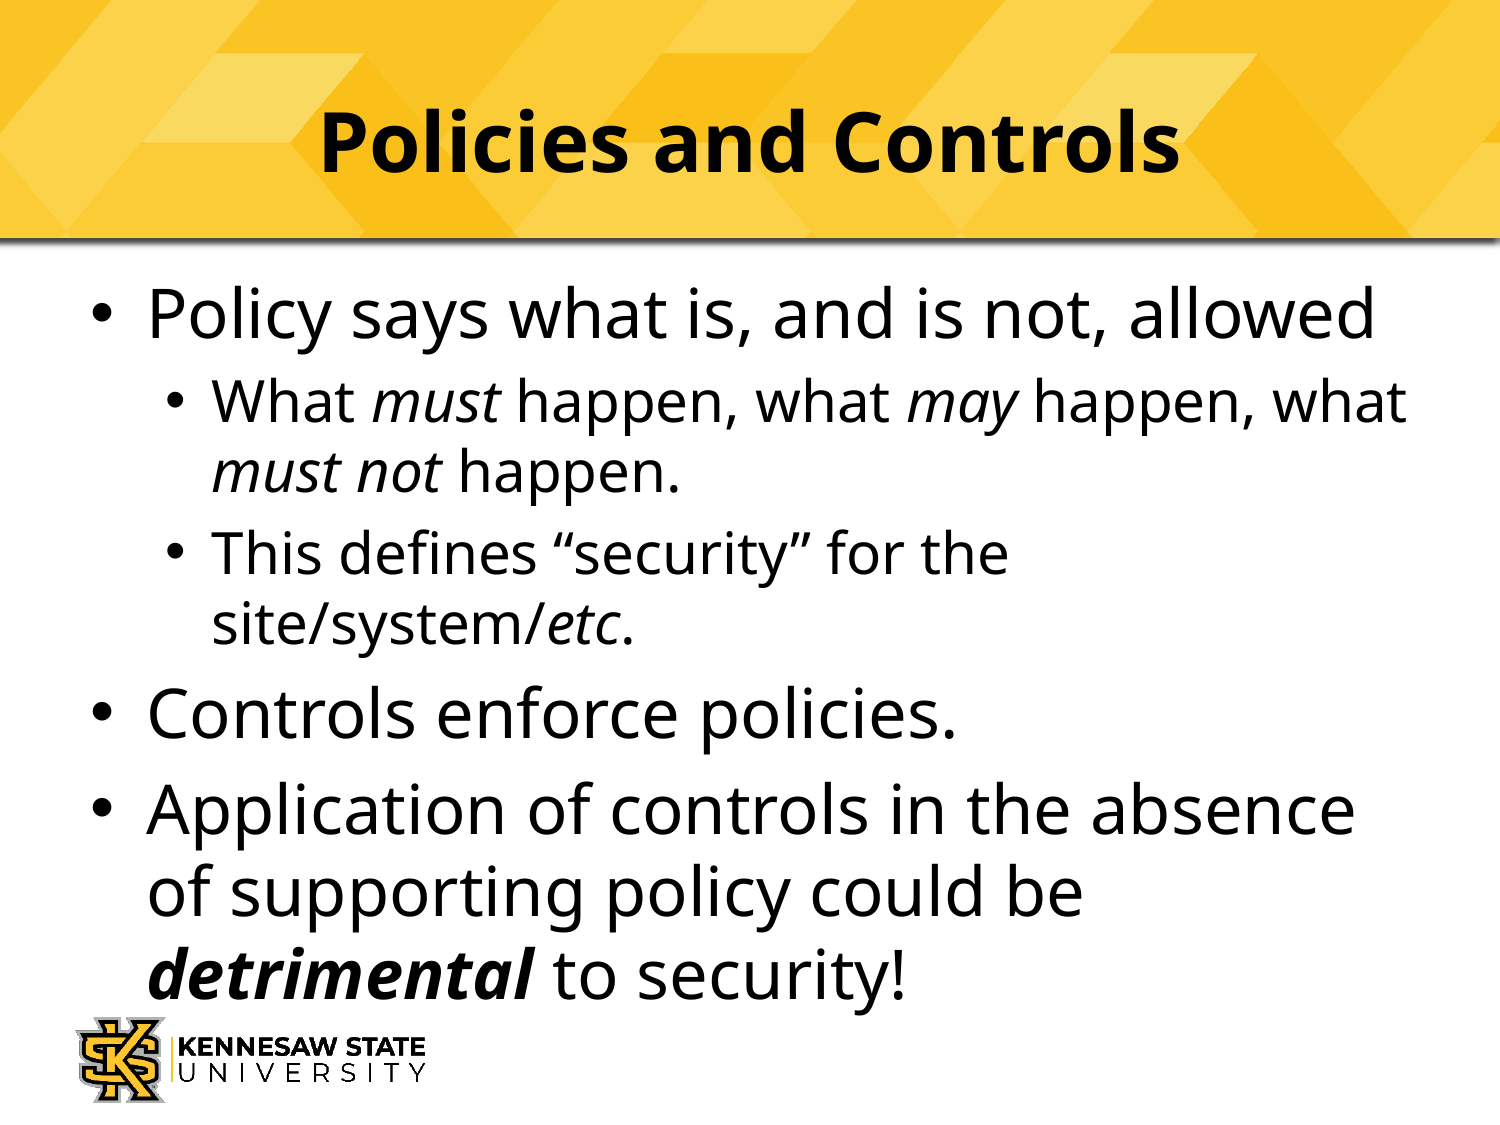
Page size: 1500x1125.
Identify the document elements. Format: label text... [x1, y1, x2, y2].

list Policy says what is, and is not, allowed What must happen, what may happen, what must not happen. This defines “security” for the site/system/etc. Controls enforce policies. Application of controls in the absence of supporting policy could be detrimental to security! [75, 262, 1425, 1005]
title Policies and Controls [75, 45, 1425, 233]
picture [0, 0, 1500, 251]
picture [75, 1017, 425, 1103]
